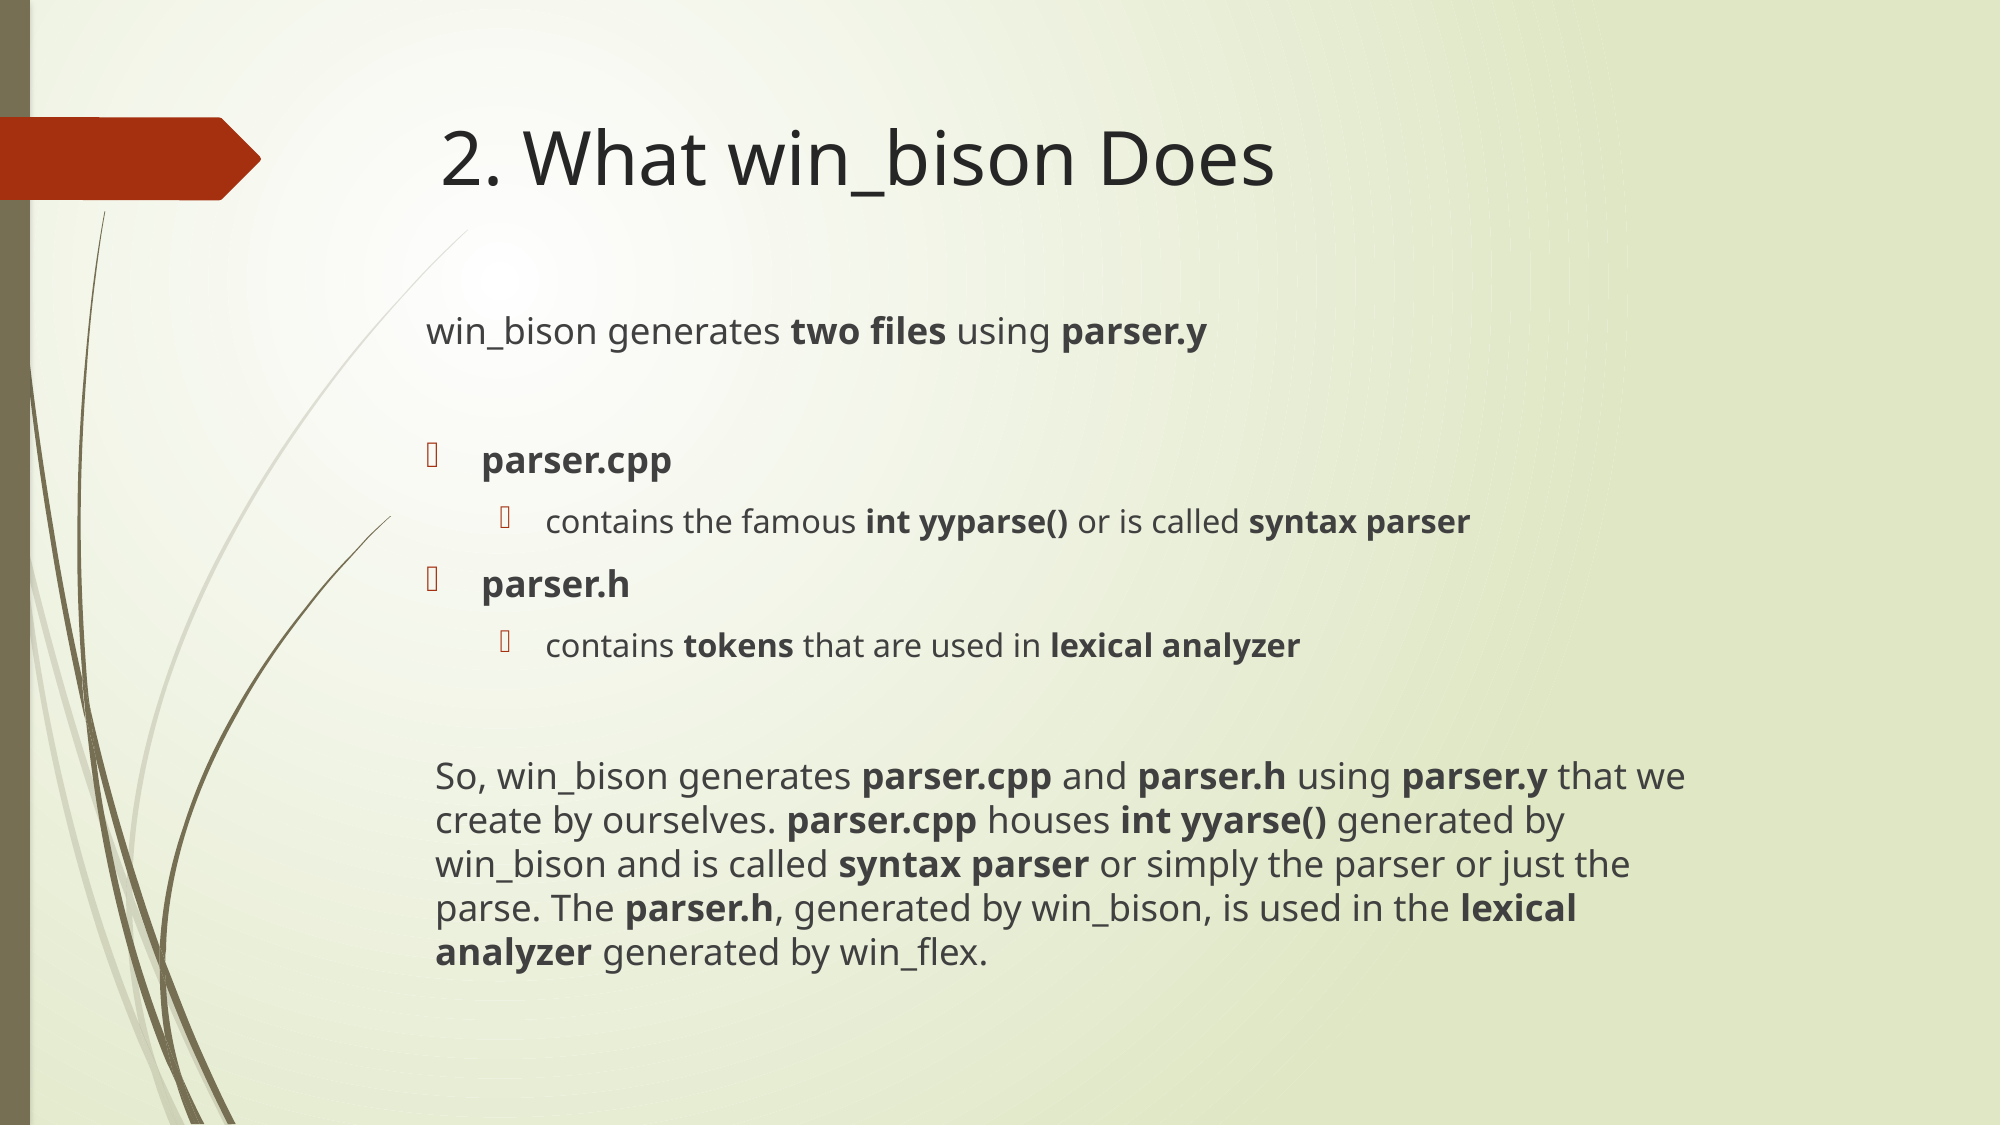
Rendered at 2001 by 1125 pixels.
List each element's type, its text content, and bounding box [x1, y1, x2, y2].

title 2. What win_bison Does [425, 102, 1888, 313]
list win_bison generates two files using parser.y parser.cpp contains the famous int yyparse() or is called syntax parser parser.h contains tokens that are used in lexical analyzer So, win_bison generates parser.cpp and parser.h using parser.y that we create by ourselves. parser.cpp houses int yyarse() generated by win_bison and is called syntax parser or simply the parser or just the parse. The parser.h, generated by win_bison, is used in the lexical analyzer generated by win_flex. [411, 300, 1760, 984]
